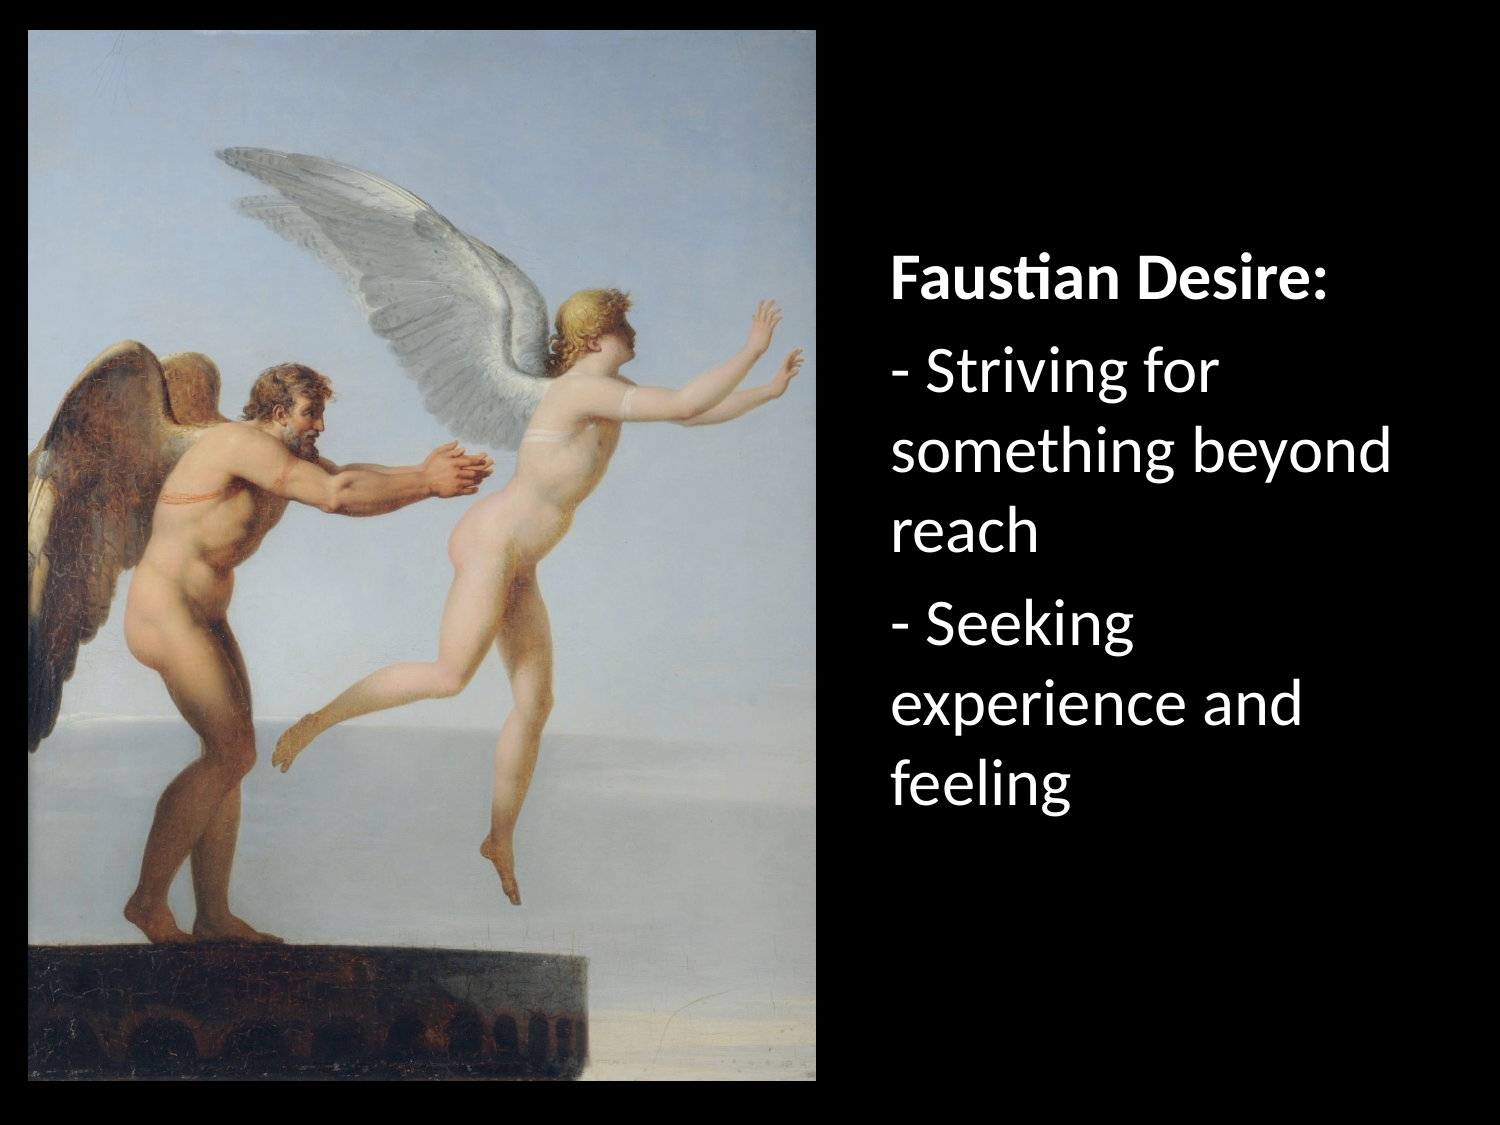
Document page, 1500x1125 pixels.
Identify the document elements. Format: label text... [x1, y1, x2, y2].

list Faustian Desire: - Striving for something beyond reach - Seeking experience and feeling [875, 224, 1413, 968]
picture [28, 30, 816, 1081]
